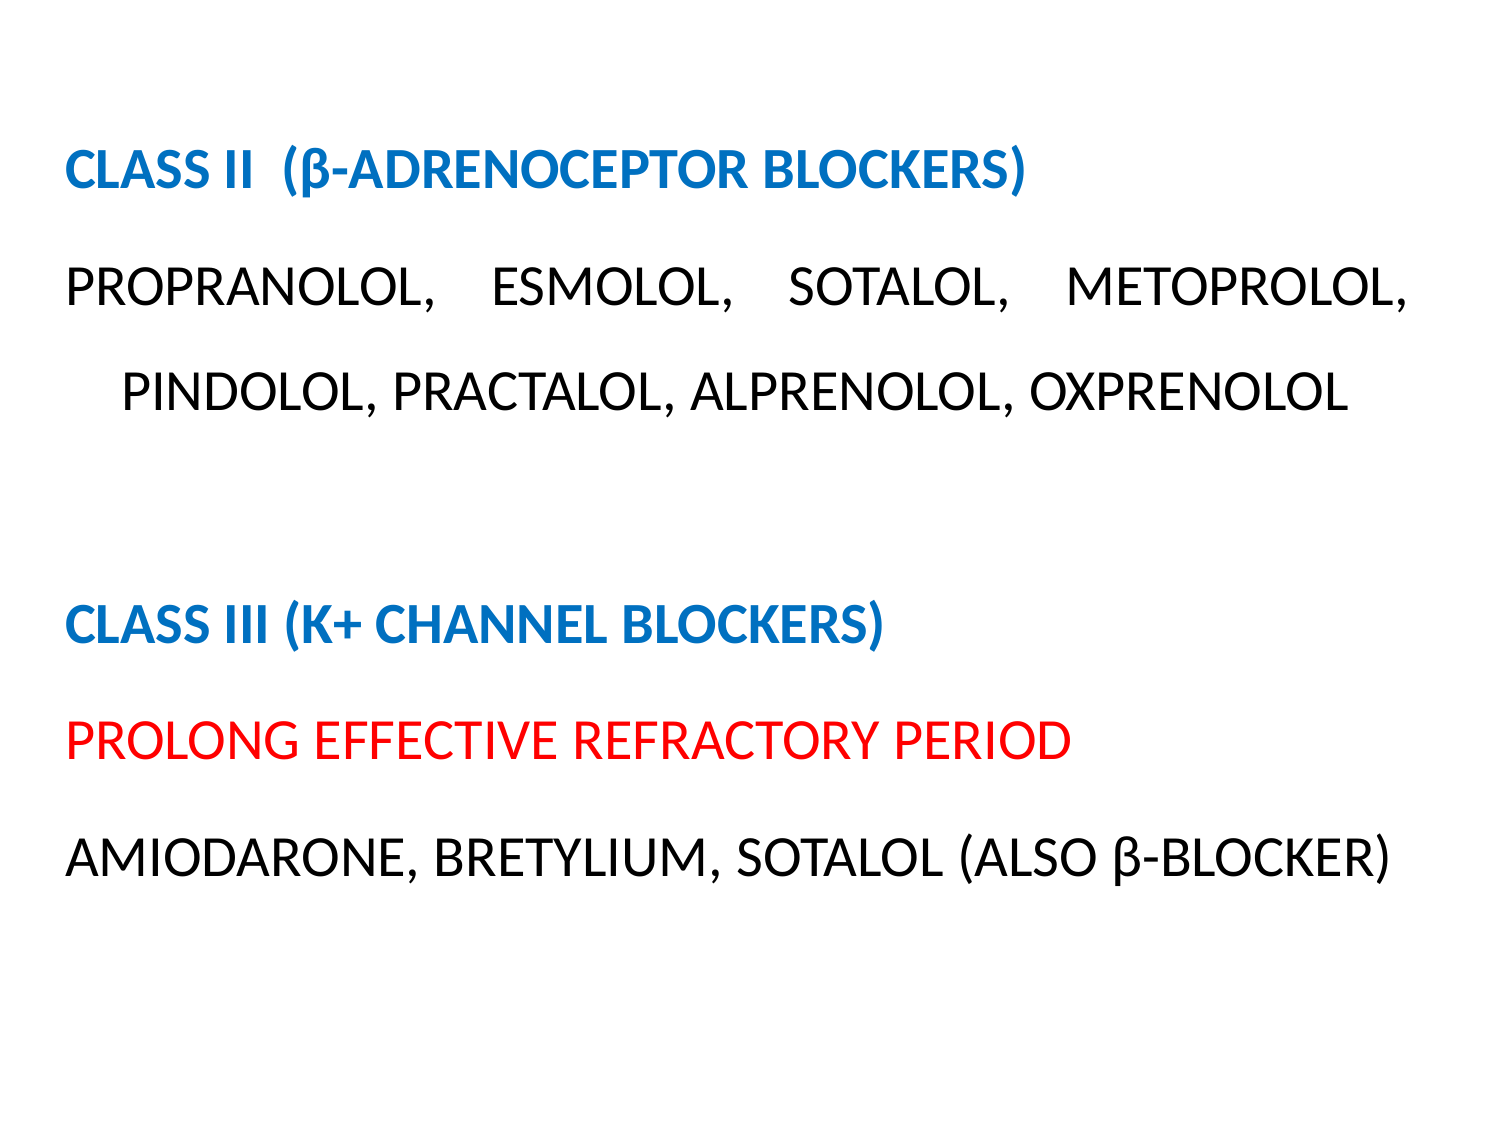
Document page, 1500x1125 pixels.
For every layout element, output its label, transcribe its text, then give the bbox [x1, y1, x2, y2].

list CLASS II (β-ADRENOCEPTOR BLOCKERS) PROPRANOLOL, ESMOLOL, SOTALOL, METOPROLOL, PINDOLOL, PRACTALOL, ALPRENOLOL, OXPRENOLOL CLASS III (K+ CHANNEL BLOCKERS) PROLONG EFFECTIVE REFRACTORY PERIOD AMIODARONE, BRETYLIUM, SOTALOL (ALSO β-BLOCKER) [50, 87, 1425, 1025]
